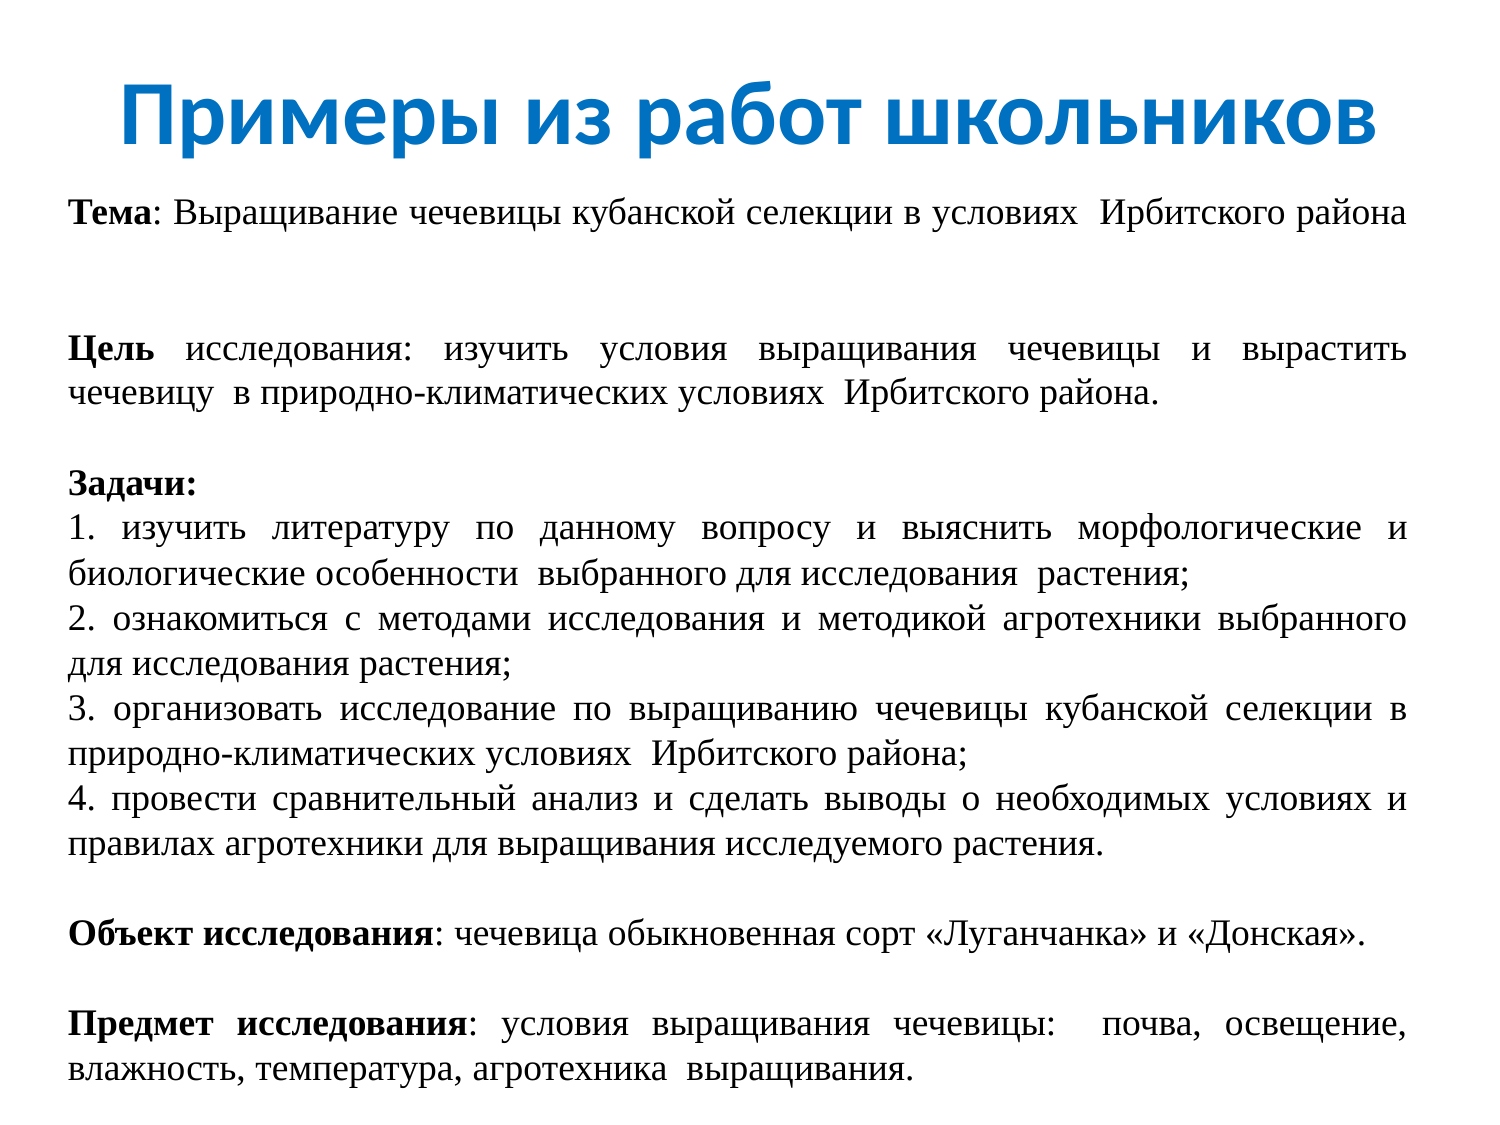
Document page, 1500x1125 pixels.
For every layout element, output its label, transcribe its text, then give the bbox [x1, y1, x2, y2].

text_box Тема: Выращивание чечевицы кубанской селекции в условиях Ирбитского района Цель исследования: изучить условия выращивания чечевицы и вырастить чечевицу в природно-климатических условиях Ирбитского района. Задачи: 1. изучить литературу по данному вопросу и выяснить морфологические и биологические особенности выбранного для исследования растения; 2. ознакомиться с методами исследования и методикой агротехники выбранного для исследования растения; 3. организовать исследование по выращиванию чечевицы кубанской селекции в природно-климатических условиях Ирбитского района; 4. провести сравнительный анализ и сделать выводы о необходимых условиях и правилах агротехники для выращивания исследуемого растения. Объект исследования: чечевица обыкновенная сорт «Луганчанка» и «Донская». Предмет исследования: условия выращивания чечевицы: почва, освещение, влажность, температура, агротехника выращивания. [53, 953, 1424, 1095]
text_box [53, 893, 1500, 953]
text_box Примеры из работ школьников [74, 45, 1425, 181]
text_box Тема: Выращивание чечевицы кубанской селекции в условиях Ирбитского района Цель исследования: изучить условия выращивания чечевицы и вырастить чечевицу в природно-климатических условиях Ирбитского района. Задачи: 1. изучить литературу по данному вопросу и выяснить морфологические и биологические особенности выбранного для исследования растения; 2. ознакомиться с методами исследования и методикой агротехники выбранного для исследования растения; 3. организовать исследование по выращиванию чечевицы кубанской селекции в природно-климатических условиях Ирбитского района; 4. провести сравнительный анализ и сделать выводы о необходимых условиях и правилах агротехники для выращивания исследуемого растения. Объект исследования: чечевица обыкновенная сорт «Луганчанка» и «Донская». Предмет исследования: условия выращивания чечевицы: почва, освещение, влажность, температура, агротехника выращивания. [53, 180, 1424, 893]
